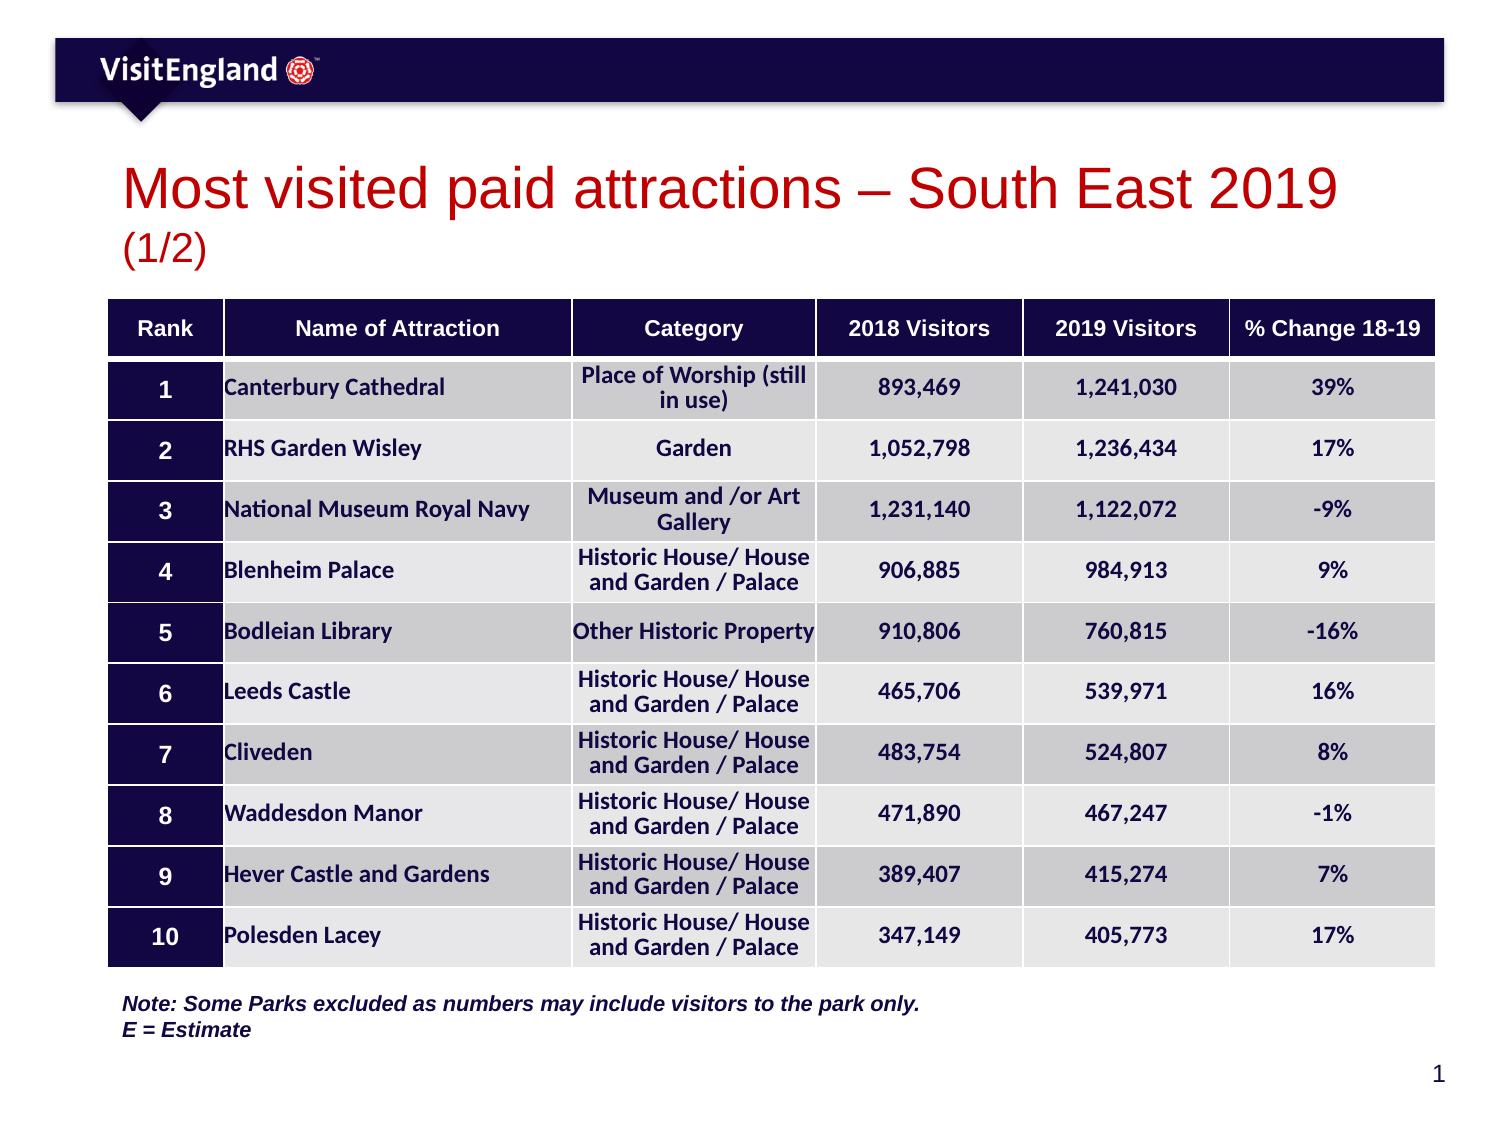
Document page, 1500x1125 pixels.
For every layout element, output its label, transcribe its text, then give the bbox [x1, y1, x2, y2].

text_box Note: Some Parks excluded as numbers may include visitors to the park only. E = Estimate [107, 982, 1405, 1050]
table_cell -1% [1230, 786, 1435, 845]
table_cell 6 [108, 664, 223, 723]
table_cell 483,754 [817, 725, 1022, 784]
table_cell 2 [108, 421, 223, 480]
table_cell 1,122,072 [1024, 482, 1229, 541]
table_cell 465,706 [817, 664, 1022, 723]
table_header 2019 Visitors [1024, 299, 1229, 356]
table_cell National Museum Royal Navy [225, 482, 571, 541]
table_cell 1,241,030 [1024, 362, 1229, 419]
table_cell Historic House/ House and Garden / Palace [573, 847, 815, 906]
table_cell 760,815 [1024, 603, 1229, 662]
table_header Category [573, 299, 815, 356]
table_cell 467,247 [1024, 786, 1229, 845]
table_header Name of Attraction [225, 299, 571, 356]
table_cell 1,052,798 [817, 421, 1022, 480]
table_cell Canterbury Cathedral [225, 362, 571, 419]
table_cell 906,885 [817, 543, 1022, 602]
table_cell RHS Garden Wisley [225, 421, 571, 480]
table_cell -16% [1230, 603, 1435, 662]
table_cell 39% [1230, 362, 1435, 419]
table_cell 405,773 [1024, 908, 1229, 967]
table_cell Blenheim Palace [225, 543, 571, 602]
title Most visited paid attractions – South East 2019 (1/2) [107, 143, 1445, 276]
table_cell Hever Castle and Gardens [225, 847, 571, 906]
table_cell Historic House/ House and Garden / Palace [573, 725, 815, 784]
table_cell Museum and /or Art Gallery [573, 482, 815, 541]
table_cell Cliveden [225, 725, 571, 784]
table_cell 984,913 [1024, 543, 1229, 602]
table_cell 17% [1230, 908, 1435, 967]
table_cell 389,407 [817, 847, 1022, 906]
table_cell 1,231,140 [817, 482, 1022, 541]
table_cell Historic House/ House and Garden / Palace [573, 543, 815, 602]
table_cell 3 [108, 482, 223, 541]
table_cell Polesden Lacey [225, 908, 571, 967]
table_cell 539,971 [1024, 664, 1229, 723]
table_cell Garden [573, 421, 815, 480]
table_cell 893,469 [817, 362, 1022, 419]
table_cell Historic House/ House and Garden / Palace [573, 664, 815, 723]
table_cell 415,274 [1024, 847, 1229, 906]
table_cell 9 [108, 847, 223, 906]
table_cell Historic House/ House and Garden / Palace [573, 786, 815, 845]
table_header 2018 Visitors [817, 299, 1022, 356]
table_cell 347,149 [817, 908, 1022, 967]
table_cell 910,806 [817, 603, 1022, 662]
table_cell 7% [1230, 847, 1435, 906]
table_cell 5 [108, 603, 223, 662]
table_cell 7 [108, 725, 223, 784]
table_cell Historic House/ House and Garden / Palace [573, 908, 815, 967]
table_cell Leeds Castle [225, 664, 571, 723]
table_cell 524,807 [1024, 725, 1229, 784]
table_cell 4 [108, 543, 223, 602]
table_cell 8 [108, 786, 223, 845]
table_cell 9% [1230, 543, 1435, 602]
table_cell -9% [1230, 482, 1435, 541]
picture [95, 56, 322, 88]
table_cell 1 [108, 362, 223, 419]
table_cell 10 [108, 908, 223, 967]
table_cell Other Historic Property [573, 603, 815, 662]
table_cell 8% [1230, 725, 1435, 784]
table_cell 471,890 [817, 786, 1022, 845]
table_cell 17% [1230, 421, 1435, 480]
table_cell 1,236,434 [1024, 421, 1229, 480]
table_header % Change 18-19 [1230, 299, 1435, 356]
table_cell 16% [1230, 664, 1435, 723]
table_cell Bodleian Library [225, 603, 571, 662]
table_cell Place of Worship (still in use) [573, 362, 815, 419]
table_header Rank [108, 299, 223, 356]
table_cell Waddesdon Manor [225, 786, 571, 845]
